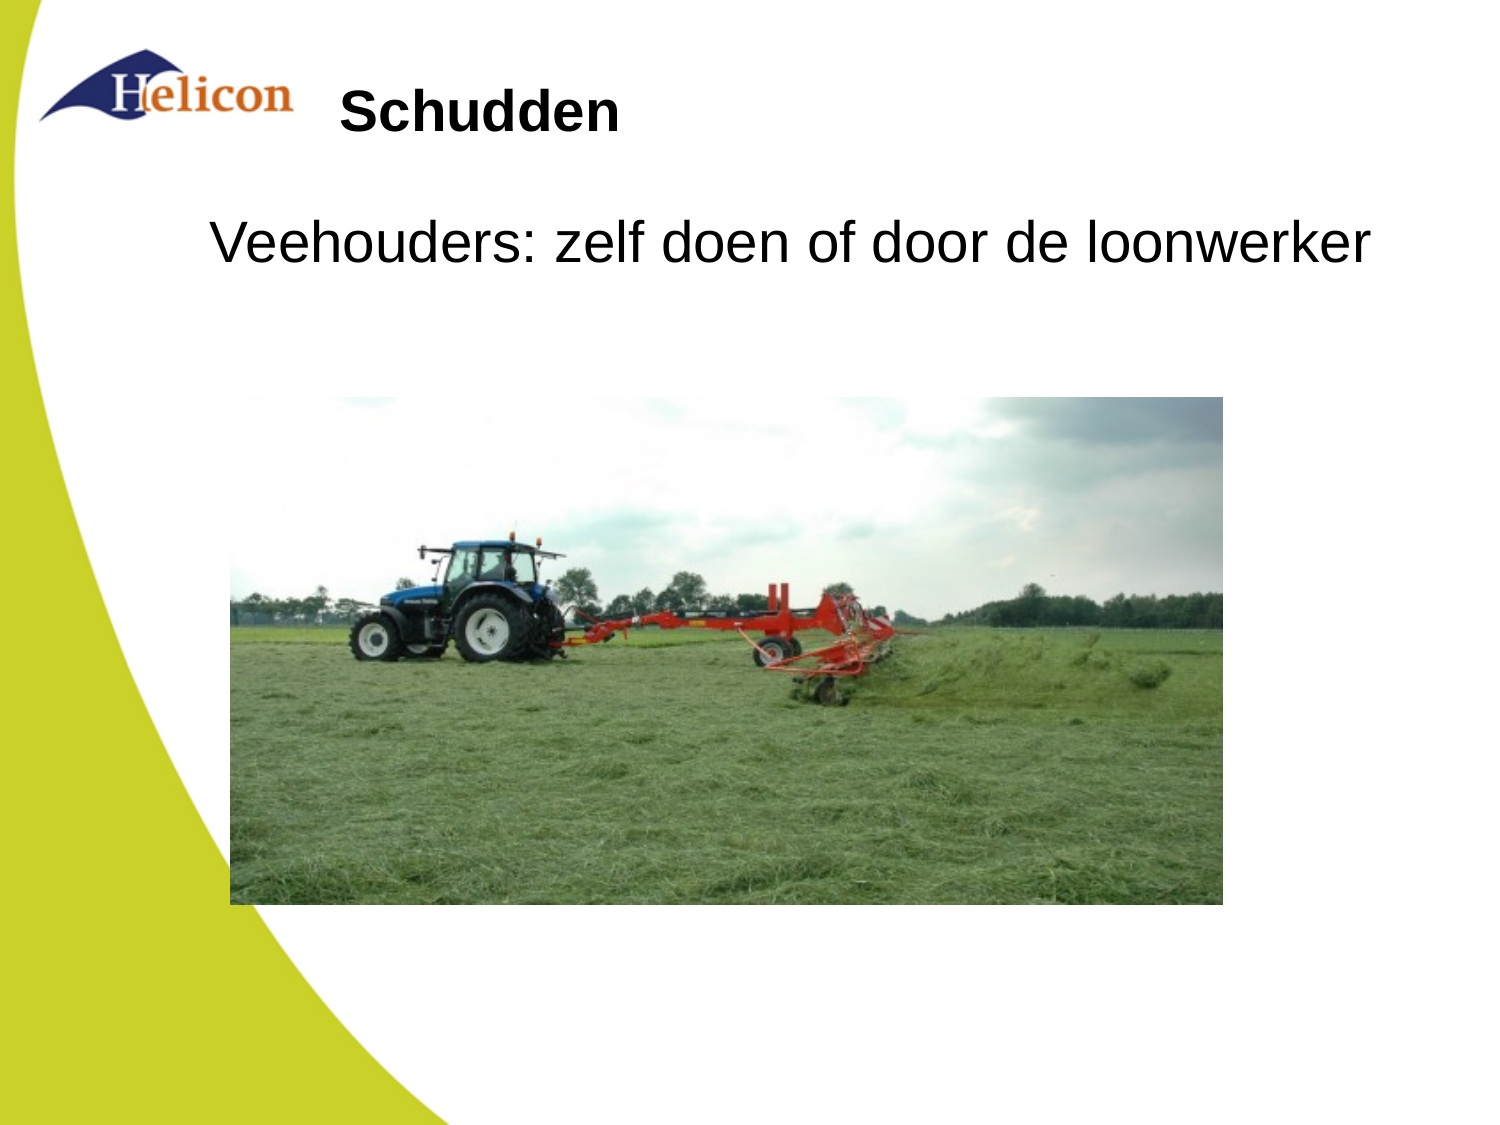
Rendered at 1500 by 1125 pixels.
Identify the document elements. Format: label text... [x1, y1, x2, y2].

picture [0, 0, 1500, 1125]
title Schudden [324, 54, 1415, 161]
list Veehouders: zelf doen of door de loonwerker [194, 196, 1425, 1005]
